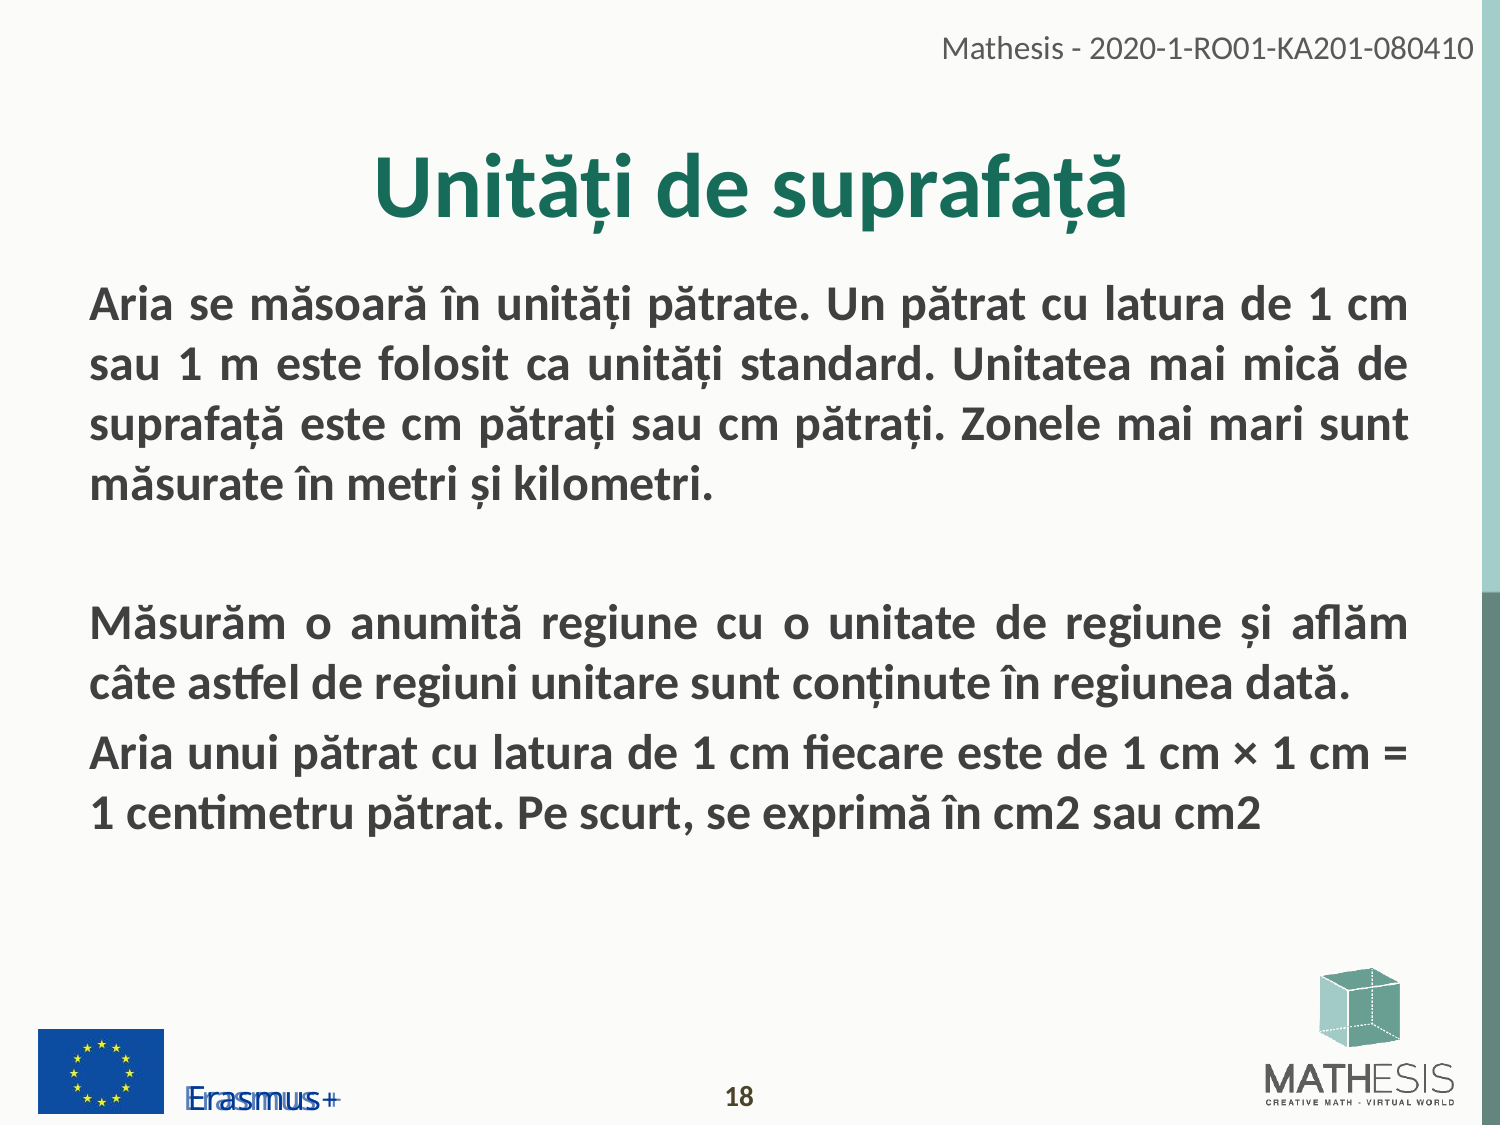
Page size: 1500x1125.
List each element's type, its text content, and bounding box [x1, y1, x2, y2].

list Aria se măsoară în unități pătrate. Un pătrat cu latura de 1 cm sau 1 m este folosit ca unități standard. Unitatea mai mică de suprafață este cm pătrați sau cm pătrați. Zonele mai mari sunt măsurate în metri și kilometri. Măsurăm o anumită regiune cu o unitate de regiune și aflăm câte astfel de regiuni unitare sunt conținute în regiunea dată. Aria unui pătrat cu latura de 1 cm fiecare este de 1 cm × 1 cm = 1 centimetru pătrat. Pe scurt, se exprimă în cm2 sau cm2 [75, 262, 1425, 1005]
title Unități de suprafață [77, 118, 1428, 247]
picture [38, 1029, 164, 1114]
